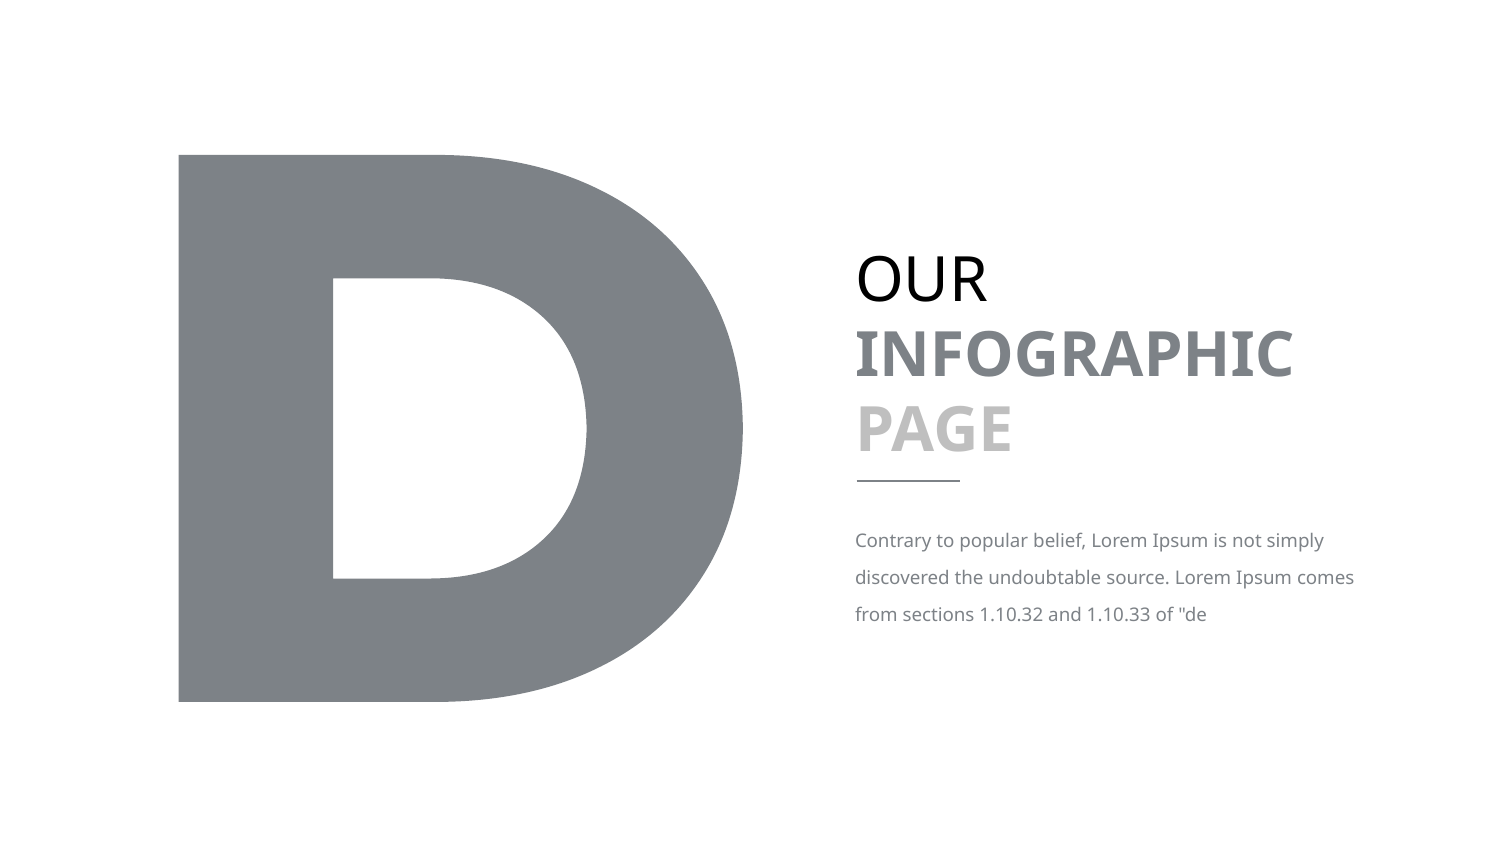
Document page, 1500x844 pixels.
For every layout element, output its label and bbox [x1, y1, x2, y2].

text_box [843, 233, 1410, 611]
text_box [178, 154, 743, 702]
